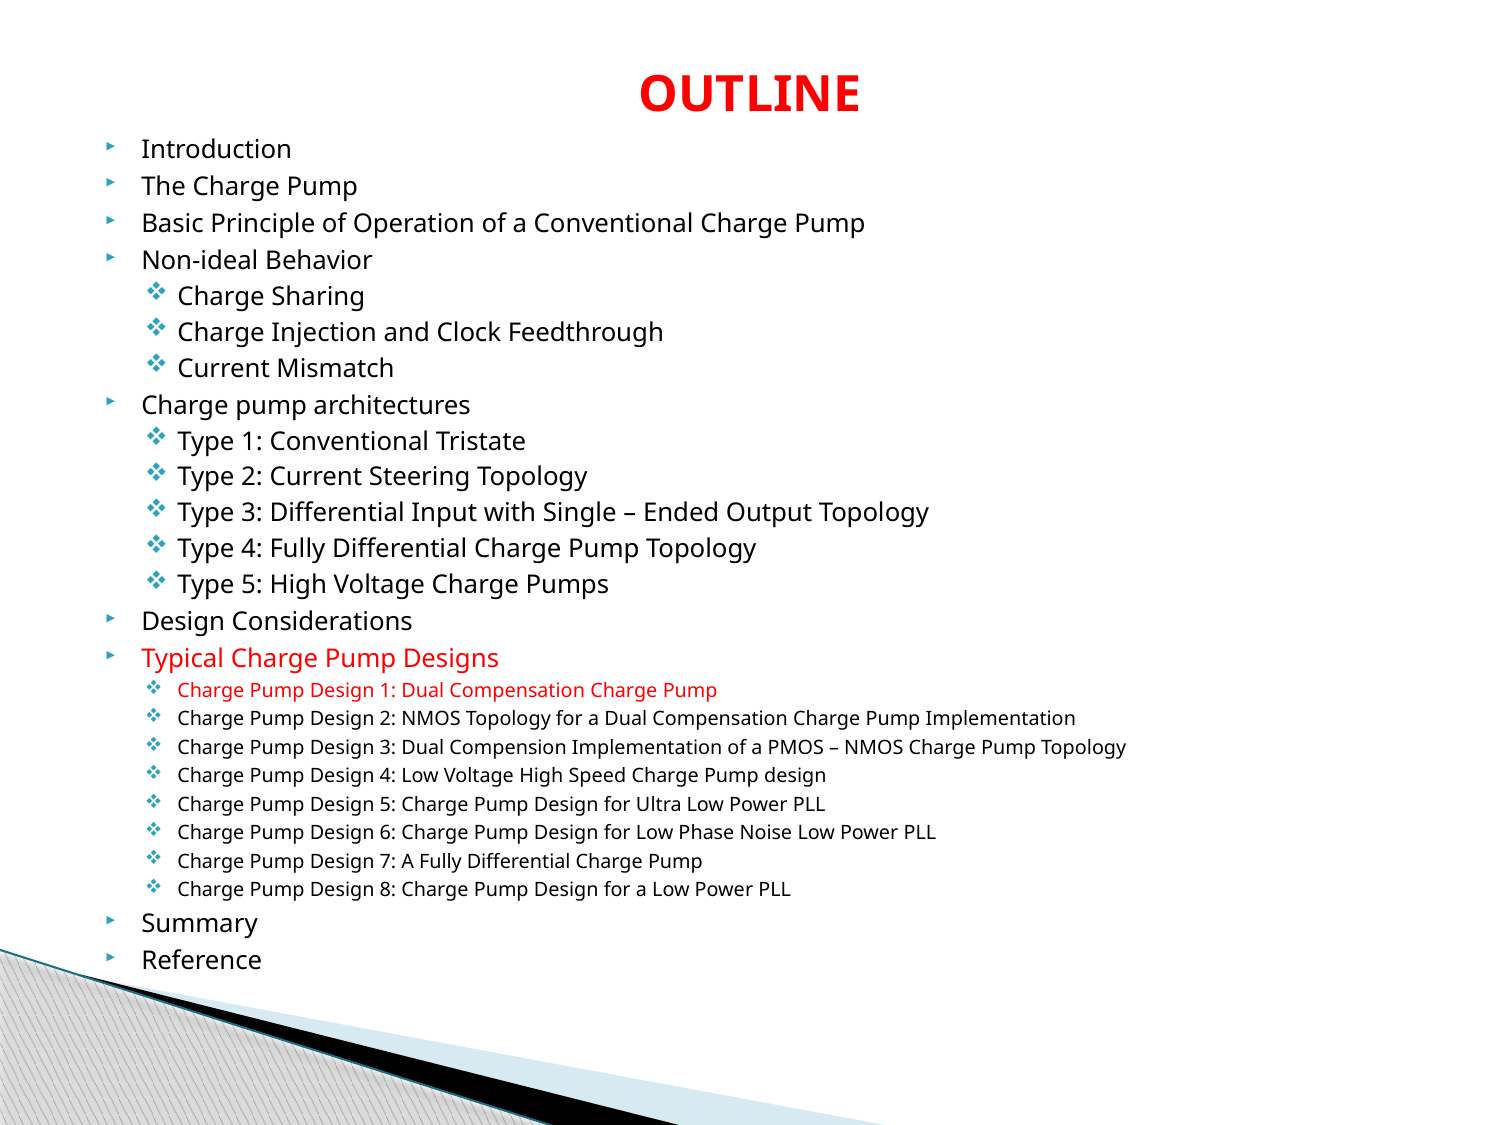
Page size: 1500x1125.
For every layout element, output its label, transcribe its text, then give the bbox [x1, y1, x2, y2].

list Introduction The Charge Pump Basic Principle of Operation of a Conventional Charge Pump Non-ideal Behavior Charge Sharing Charge Injection and Clock Feedthrough Current Mismatch Charge pump architectures Type 1: Conventional Tristate Type 2: Current Steering Topology Type 3: Differential Input with Single – Ended Output Topology Type 4: Fully Differential Charge Pump Topology Type 5: High Voltage Charge Pumps Design Considerations Typical Charge Pump Designs Charge Pump Design 1: Dual Compensation Charge Pump Charge Pump Design 2: NMOS Topology for a Dual Compensation Charge Pump Implementation Charge Pump Design 3: Dual Compension Implementation of a PMOS – NMOS Charge Pump Topology Charge Pump Design 4: Low Voltage High Speed Charge Pump design Charge Pump Design 5: Charge Pump Design for Ultra Low Power PLL Charge Pump Design 6: Charge Pump Design for Low Phase Noise Low Power PLL Charge Pump Design 7: A Fully Differential Charge Pump Charge Pump Design 8: Charge Pump Design for a Low Power PLL Summary Reference [75, 138, 1425, 986]
title OUTLINE [75, 45, 1425, 138]
